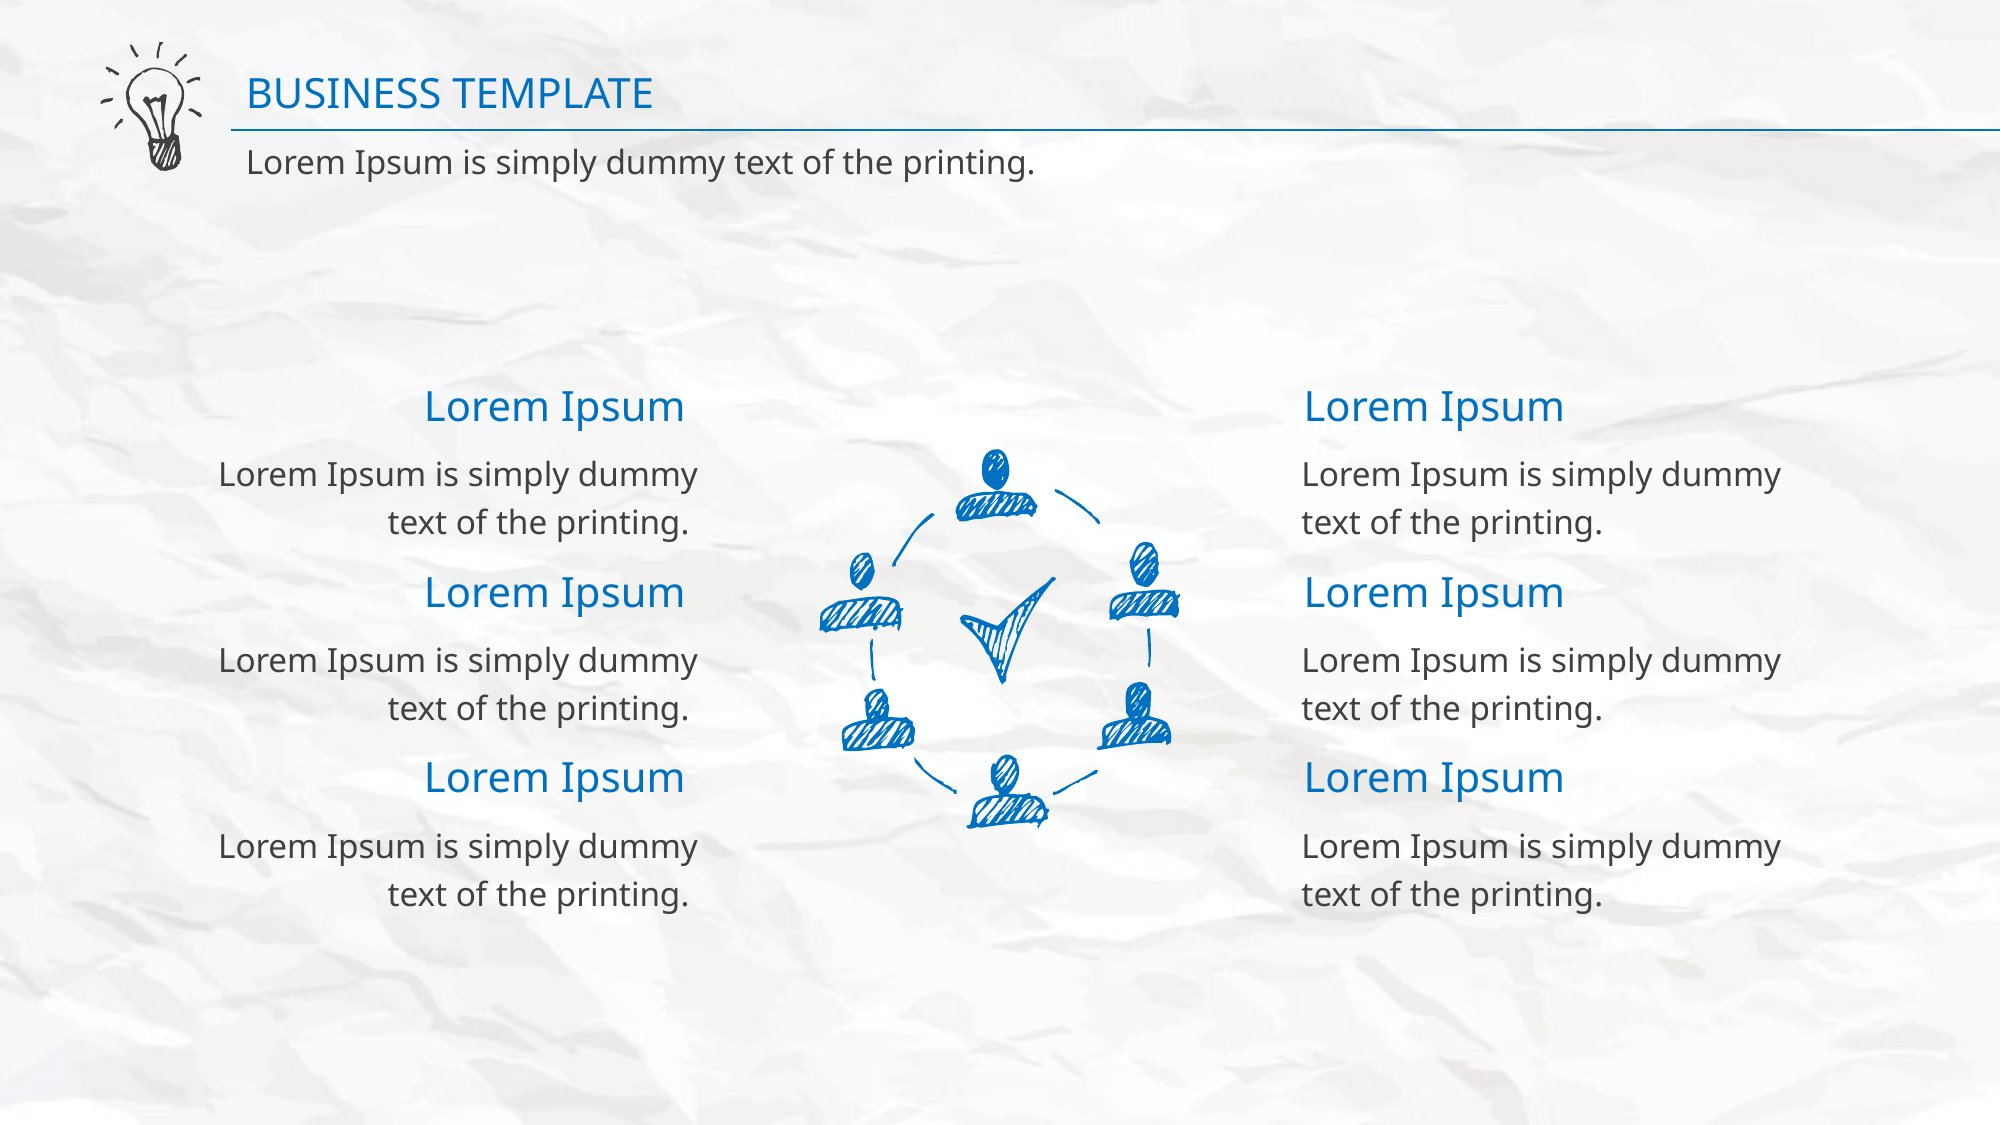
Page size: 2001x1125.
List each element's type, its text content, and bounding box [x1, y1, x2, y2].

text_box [100, 41, 203, 172]
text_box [168, 743, 714, 918]
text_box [1286, 558, 1832, 732]
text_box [818, 446, 1182, 831]
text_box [1286, 372, 1832, 551]
text_box Lorem Ipsum is simply dummy text of the printing. [231, 133, 1113, 189]
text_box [168, 558, 714, 732]
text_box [1286, 743, 1832, 918]
text_box BUSINESS TEMPLATE [231, 59, 722, 125]
picture [0, 0, 2000, 1125]
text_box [168, 372, 714, 547]
